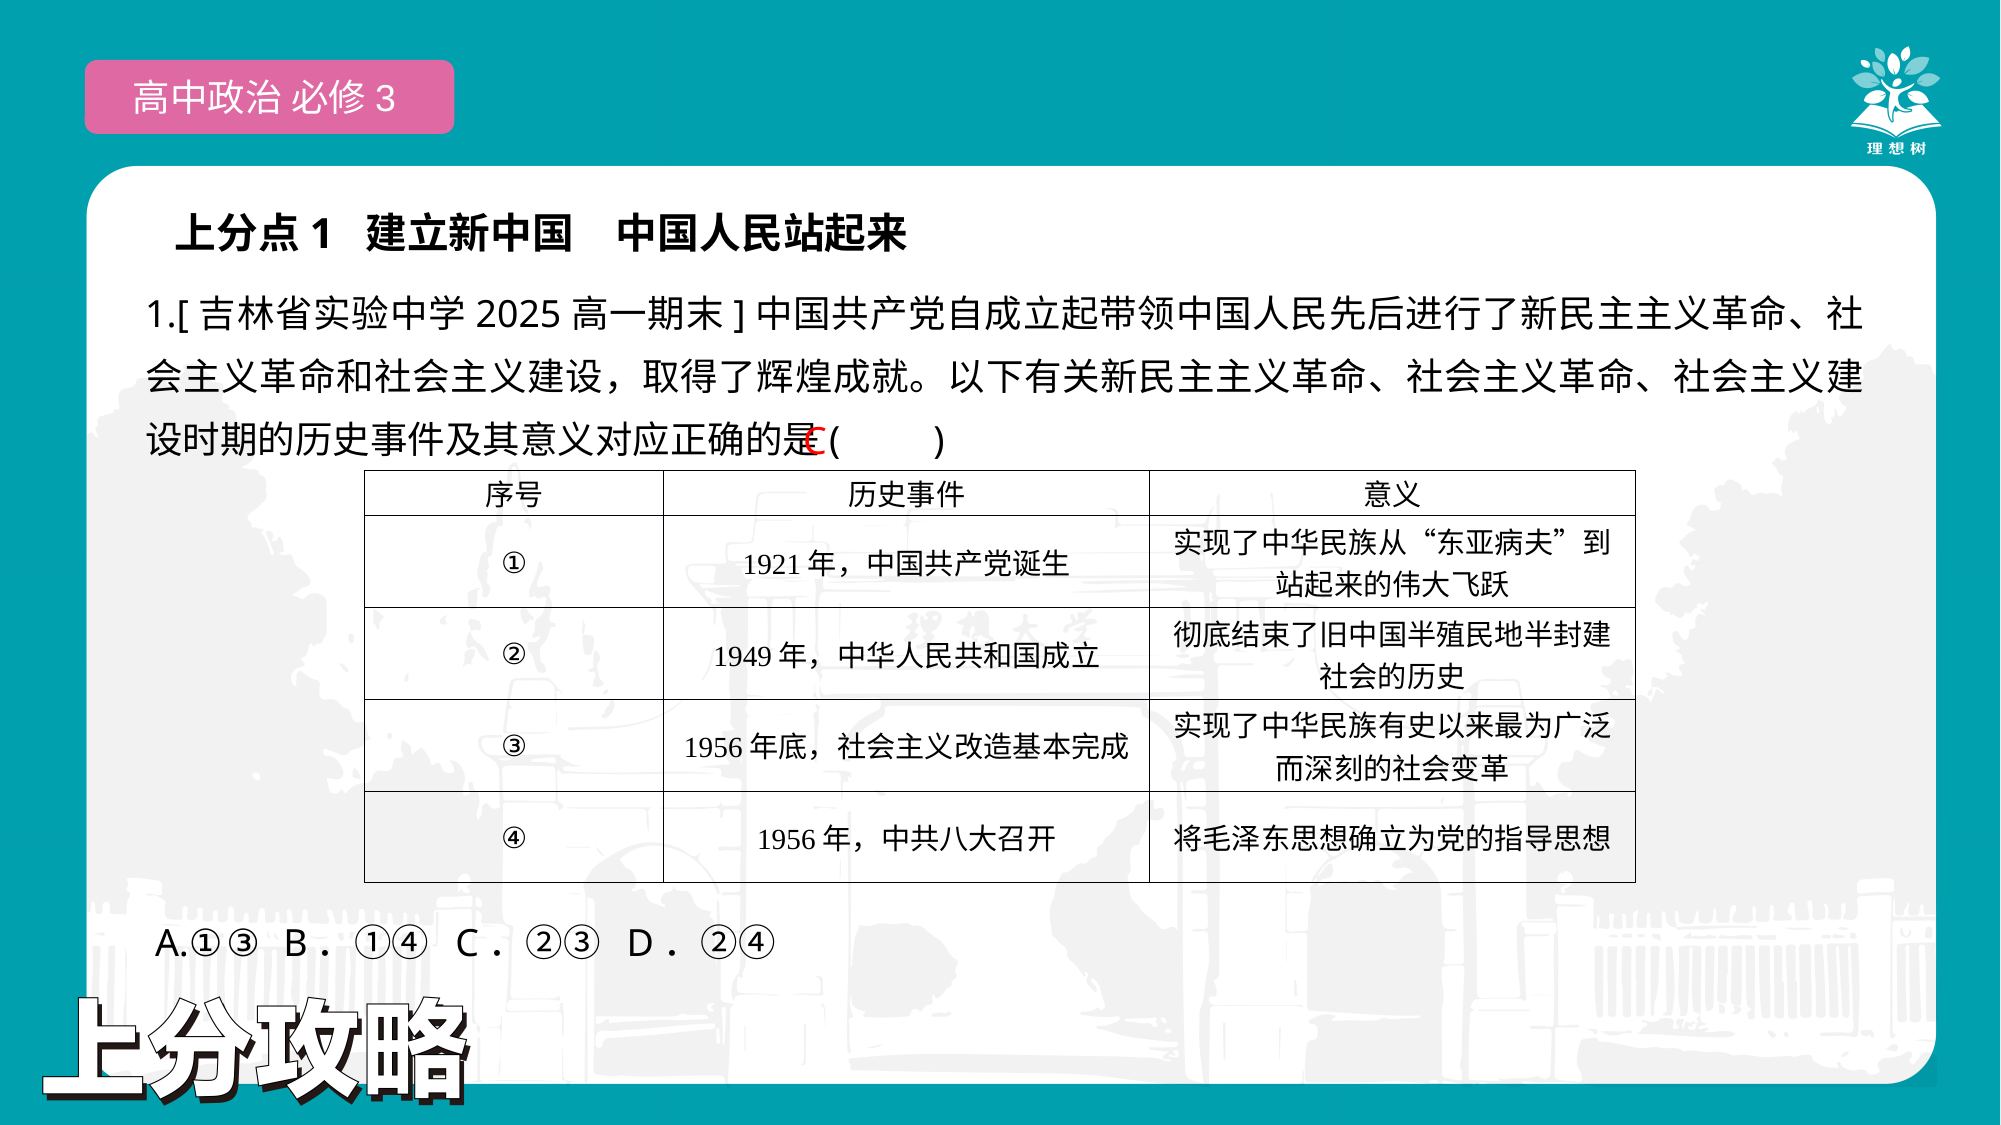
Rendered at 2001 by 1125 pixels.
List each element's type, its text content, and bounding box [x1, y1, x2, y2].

text_box 高中政治 必修3 [83, 58, 456, 135]
table_header 序号 [365, 471, 663, 515]
table_cell 1949年，中华人民共和国成立 [664, 608, 1149, 699]
picture [0, 0, 2001, 1125]
table_cell 实现了中华民族从“东亚病夫”到站起来的伟大飞跃 [1150, 516, 1635, 607]
table_cell 实现了中华民族有史以来最为广泛而深刻的社会变革 [1150, 700, 1635, 791]
table_cell 彻底结束了旧中国半殖民地半封建社会的历史 [1150, 608, 1635, 699]
table_cell ② [365, 608, 663, 699]
table_cell 1956年底，社会主义改造基本完成 [664, 700, 1149, 791]
table_cell ③ [365, 700, 663, 791]
table_cell ④ [365, 792, 663, 882]
table_header 意义 [1150, 471, 1635, 515]
text_box 上分点1 建立新中国 中国人民站起来 [159, 199, 1206, 264]
text_box 1.[吉林省实验中学2025高一期末]中国共产党自成立起带领中国人民先后进行了新民主主义革命、社会主义革命和社会主义建设，取得了辉煌成就。以下有关新民主主义革命、社会主义革命、社会主义建设时期的历史事件及其意义对应正确的是( ) A.①③ B．①④ C．②③ D．②④ [130, 264, 1880, 972]
table_header 历史事件 [664, 471, 1149, 515]
table_cell 1956年，中共八大召开 [664, 792, 1149, 882]
table_cell ① [365, 516, 663, 607]
text_box C [778, 386, 896, 470]
table_cell 1921年，中国共产党诞生 [664, 516, 1149, 607]
table_cell 将毛泽东思想确立为党的指导思想 [1150, 792, 1635, 882]
